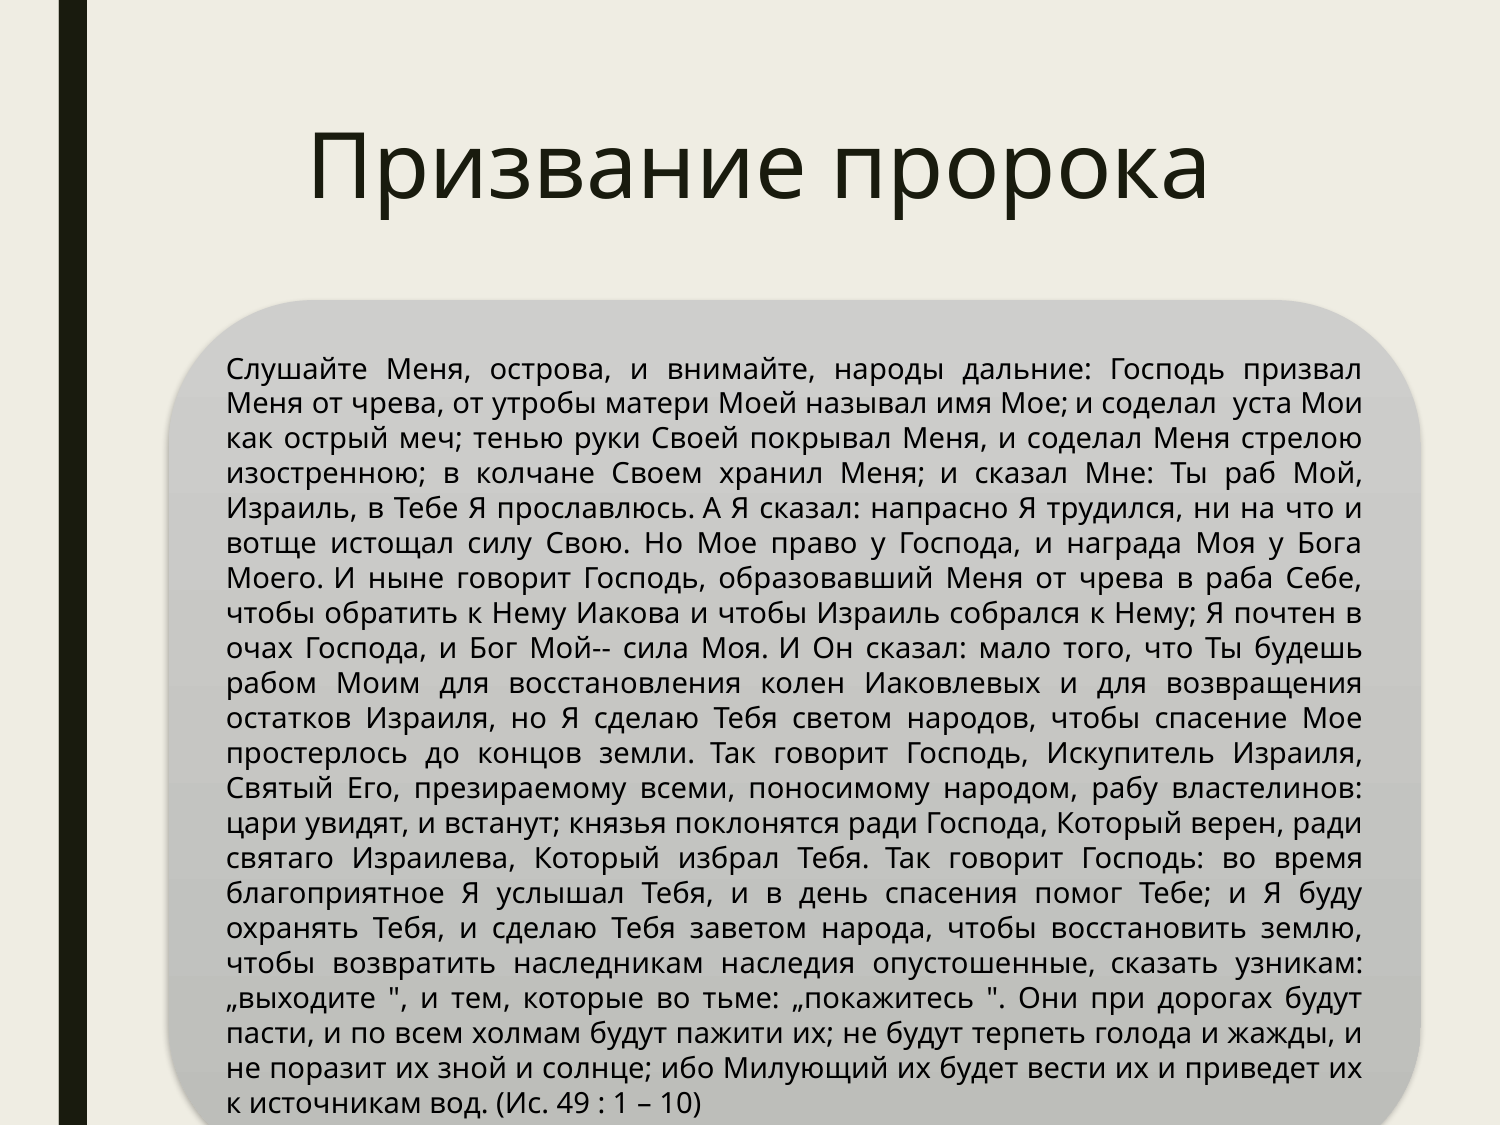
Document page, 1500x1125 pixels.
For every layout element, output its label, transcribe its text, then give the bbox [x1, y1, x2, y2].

text_box Слушайте Меня, острова, и внимайте, народы дальние: Господь призвал Меня от чрева, от утробы матери Моей называл имя Мое; и соделал уста Мои как острый меч; тенью руки Своей покрывал Меня, и соделал Меня стрелою изостренною; в колчане Своем хранил Меня; и сказал Мне: Ты раб Мой, Израиль, в Тебе Я прославлюсь. А Я сказал: напрасно Я трудился, ни на что и вотще истощал силу Свою. Но Мое право у Господа, и награда Моя у Бога Моего. И ныне говорит Господь, образовавший Меня от чрева в раба Себе, чтобы обратить к Нему Иакова и чтобы Израиль собрался к Нему; Я почтен в очах Господа, и Бог Мой-- сила Моя. И Он сказал: мало того, что Ты будешь рабом Моим для восстановления колен Иаковлевых и для возвращения остатков Израиля, но Я сделаю Тебя светом народов, чтобы спасение Мое простерлось до концов земли. Так говорит Господь, Искупитель Израиля, Святый Его, презираемому всеми, поносимому народом, рабу властелинов: цари увидят, и встанут; князья поклонятся ради Господа, Который верен, ради святаго Израилева, Который избрал Тебя. Так говорит Господь: во время благоприятное Я услышал Тебя, и в день спасения помог Тебе; и Я буду охранять Тебя, и сделаю Тебя заветом народа, чтобы восстановить землю, чтобы возвратить наследникам наследия опустошенные, сказать узникам: „выходите ", и тем, которые во тьме: „покажитесь ". Они при дорогах будут пасти, и по всем холмам будут пажити их; не будут терпеть голода и жажды, и не поразит их зной и солнце; ибо Милующий их будет вести их и приведет их к источникам вод. (Ис. 49 : 1 – 10) [168, 299, 1422, 1125]
title Призвание пророка [168, 112, 1351, 357]
